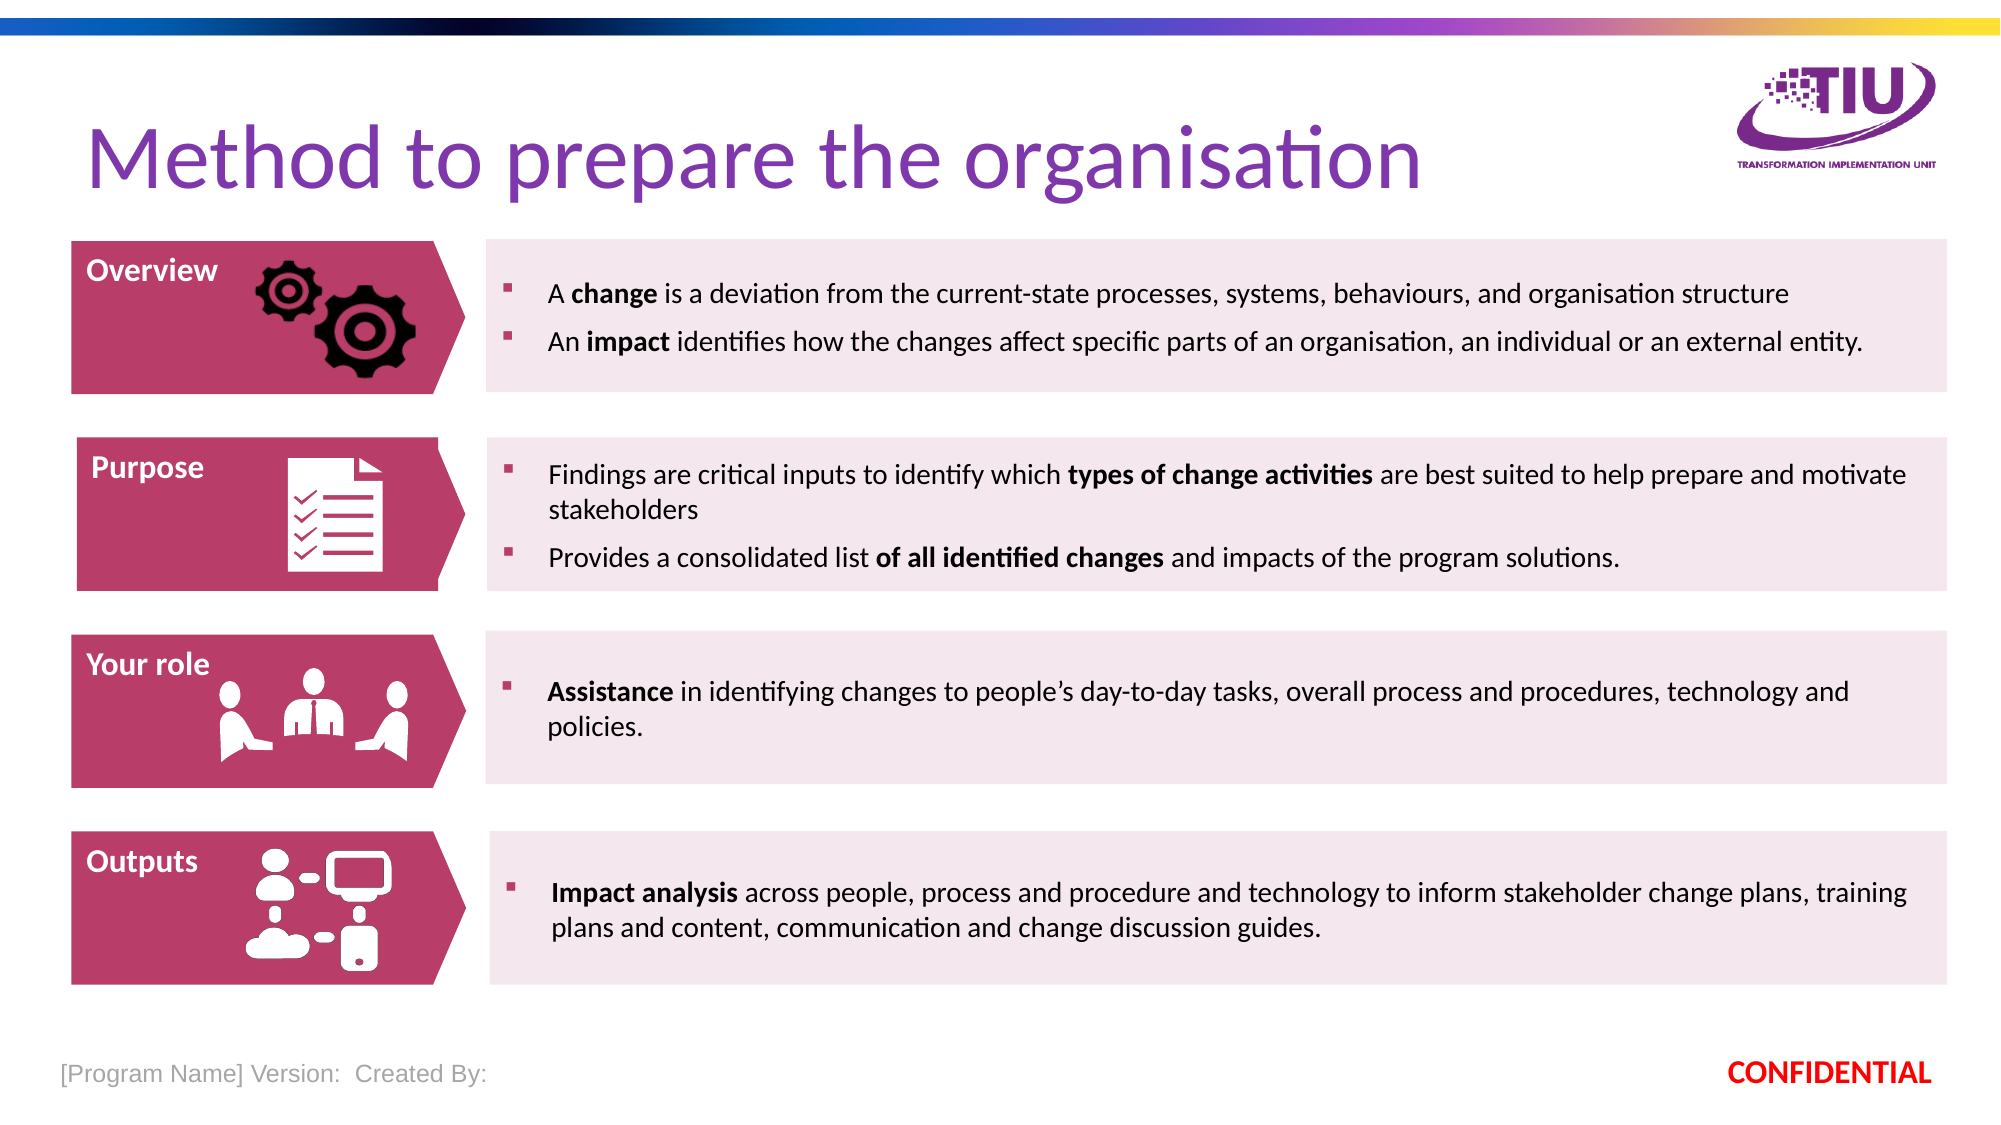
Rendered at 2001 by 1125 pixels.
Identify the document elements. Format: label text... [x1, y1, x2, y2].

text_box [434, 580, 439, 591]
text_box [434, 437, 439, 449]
text_box Assistance in identifying changes to people’s day-to-day tasks, overall process and procedures, technology and policies. [485, 630, 1948, 785]
text_box [355, 711, 409, 762]
text_box [432, 831, 467, 985]
picture [0, 0, 2001, 1125]
text_box Impact analysis across people, process and procedure and technology to inform stakeholder change plans, training plans and content, communication and change discussion guides. [489, 831, 1948, 985]
text_box CONFIDENTIAL [1563, 1042, 1948, 1098]
text_box Your role [71, 634, 432, 788]
text_box [Program Name] Version: Created By: [0, 1042, 549, 1103]
text_box Purpose [76, 437, 432, 591]
text_box [284, 699, 344, 737]
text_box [287, 457, 383, 572]
text_box [386, 680, 408, 709]
text_box Outputs [71, 831, 432, 985]
text_box Findings are critical inputs to identify which types of change activities are best suited to help prepare and motivate stakeholders Provides a consolidated list of all identified changes and impacts of the program solutions. [487, 437, 1948, 591]
text_box [432, 634, 467, 788]
text_box [219, 680, 241, 709]
text_box Overview [71, 241, 432, 395]
text_box [432, 437, 466, 591]
text_box [302, 667, 325, 696]
text_box [438, 252, 466, 383]
text_box Method to prepare the organisation [71, 89, 1690, 215]
text_box A change is a deviation from the current-state processes, systems, behaviours, and organisation structure An impact identifies how the changes affect specific parts of an organisation, an individual or an external entity. [486, 239, 1948, 393]
text_box [219, 711, 273, 763]
